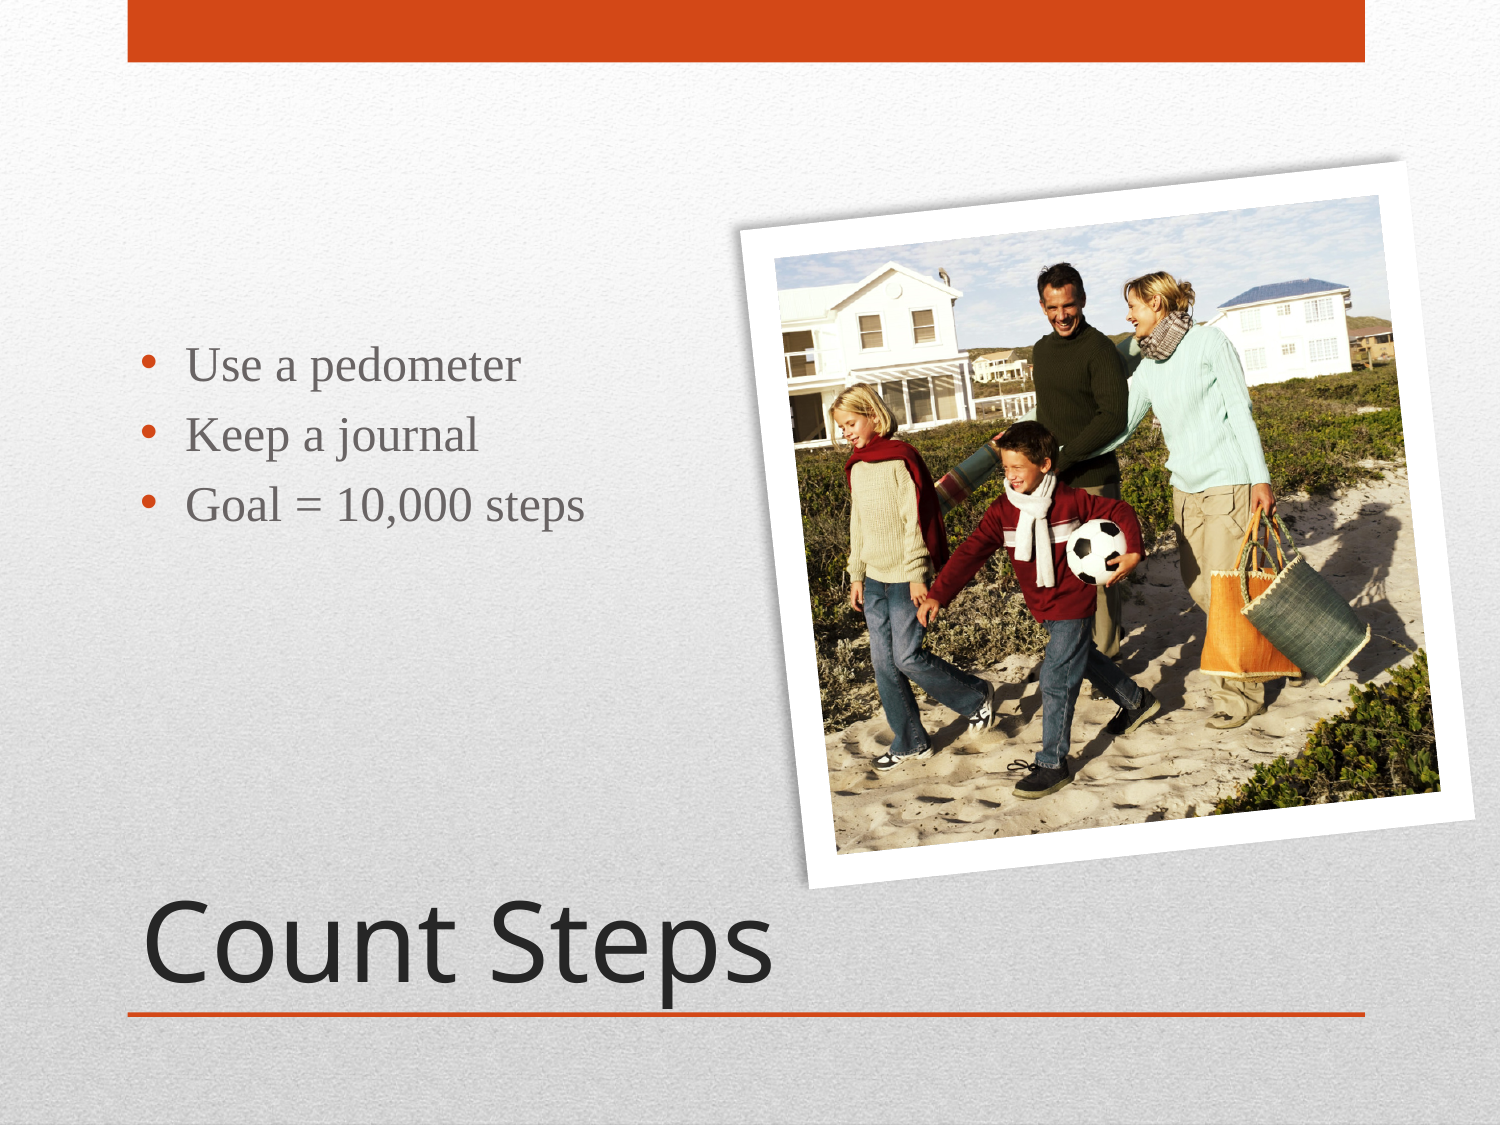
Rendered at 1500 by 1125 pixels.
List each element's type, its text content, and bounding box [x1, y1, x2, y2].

list Use a pedometer Keep a journal Goal = 10,000 steps [125, 112, 1363, 750]
picture [775, 195, 1440, 854]
title Count Steps [125, 750, 1238, 1013]
